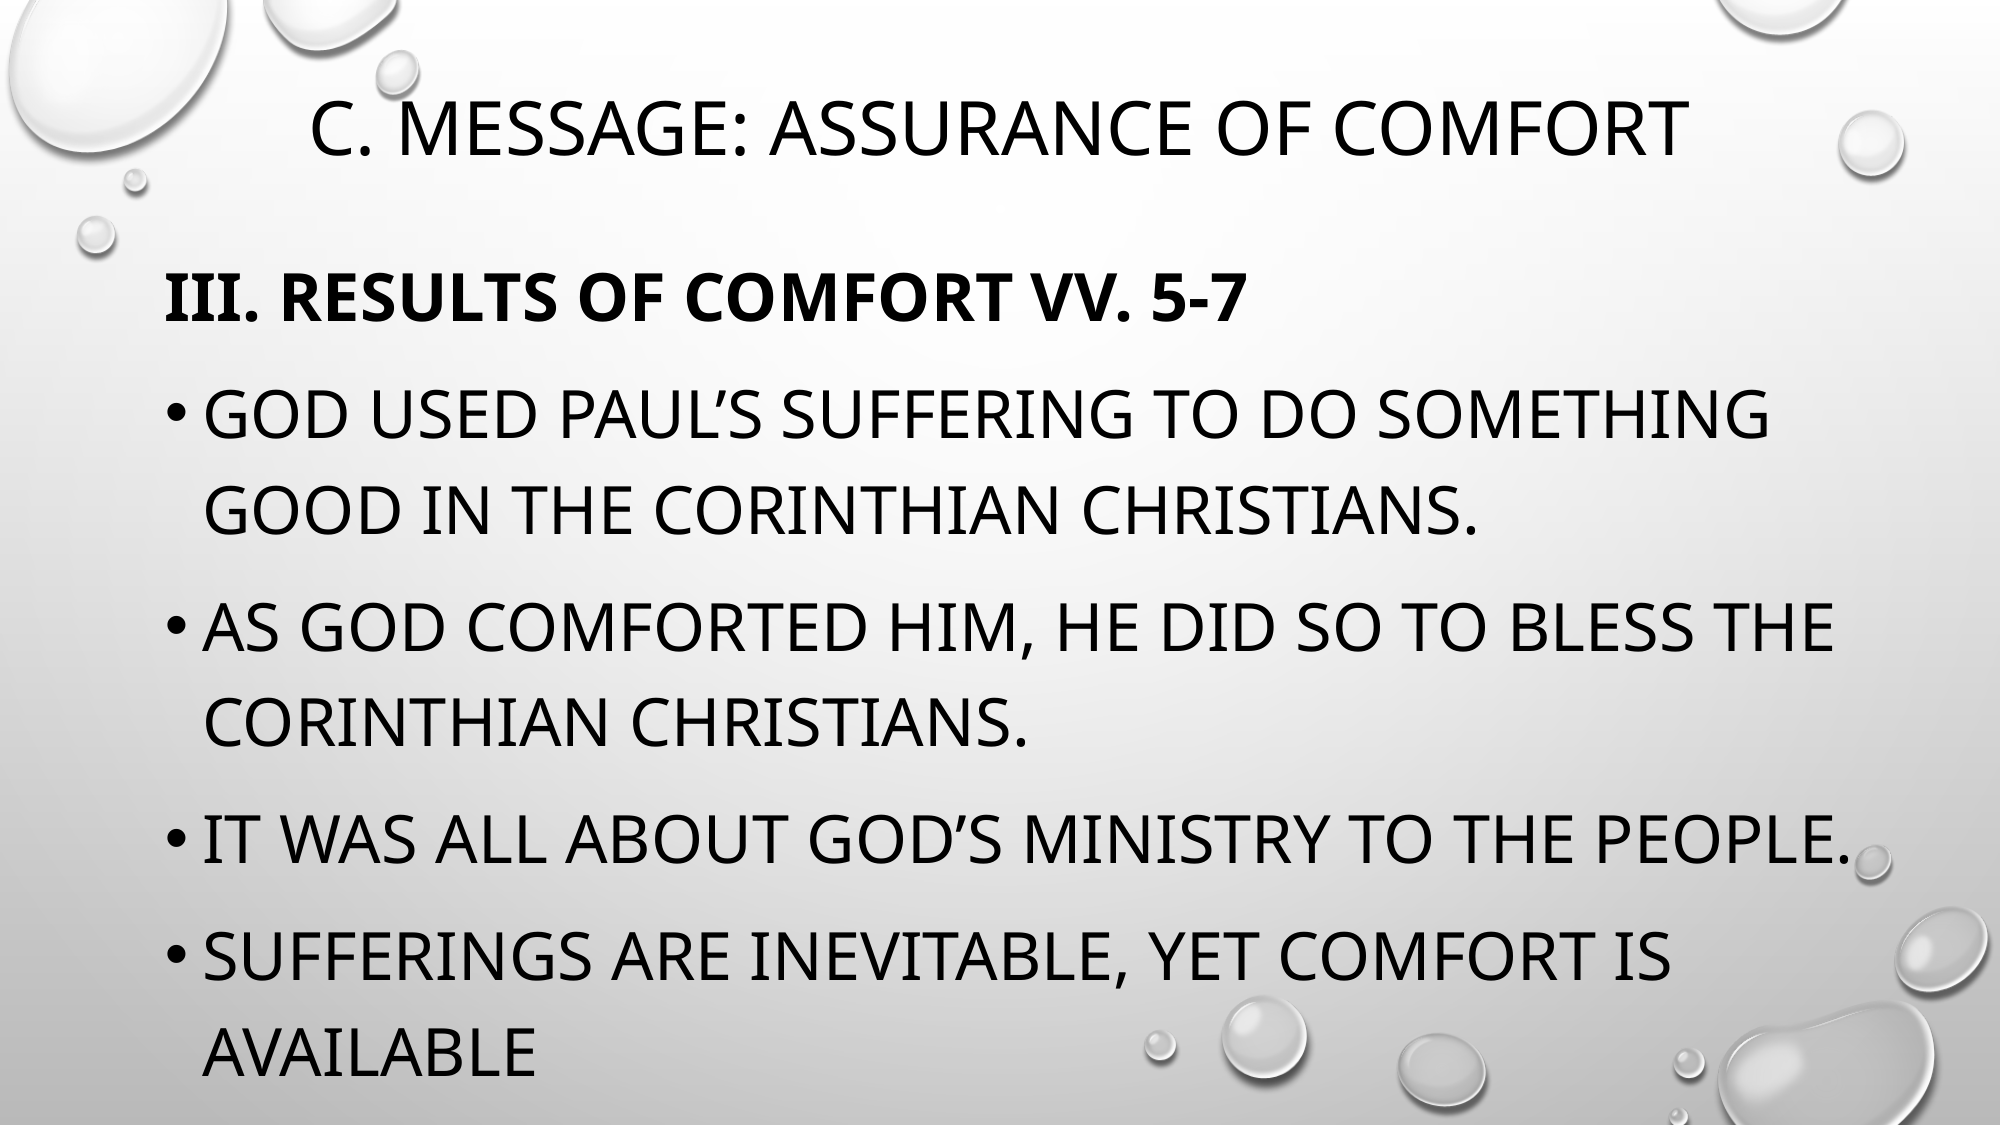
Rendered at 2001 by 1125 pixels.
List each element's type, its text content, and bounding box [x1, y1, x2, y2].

picture [0, 0, 2000, 1125]
list III. results of comfort vv. 5-7 God used Paul’s suffering to do something good in the Corinthian Christians. As God comforted him, He did so to bless the Corinthian Christians. it was all about God’s ministry to the people. Sufferings are inevitable, yet comfort is available [149, 231, 1962, 794]
title c. message: assurance of comfort [149, 0, 1850, 231]
